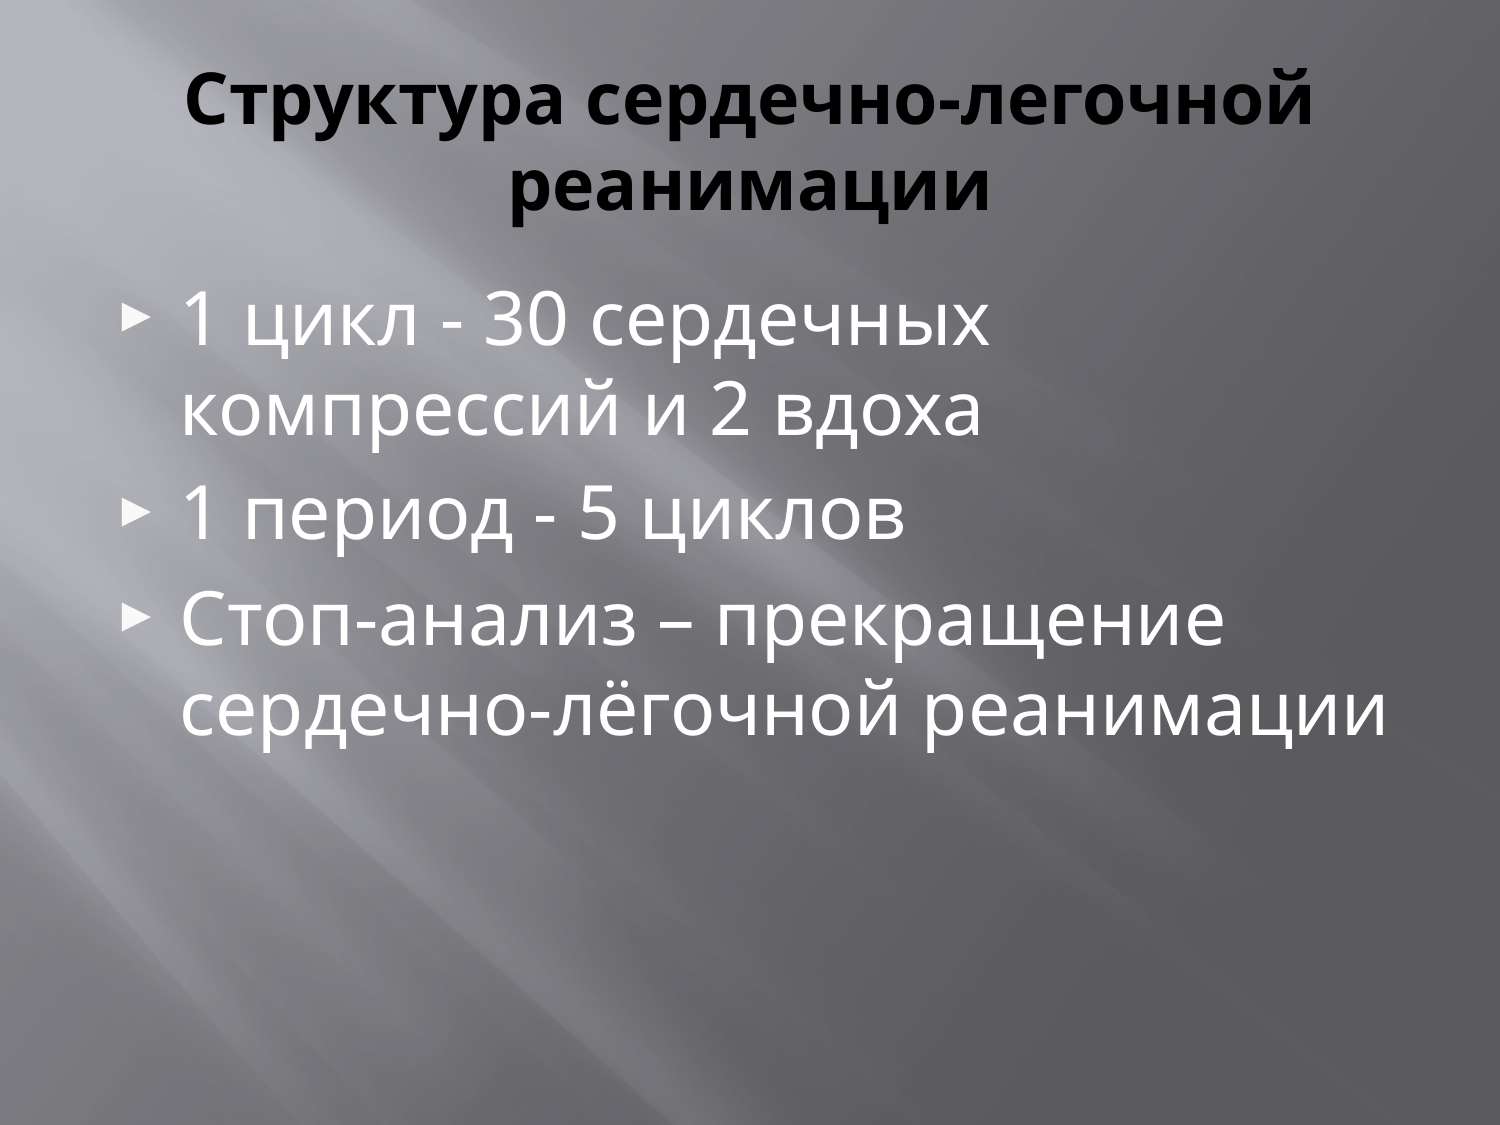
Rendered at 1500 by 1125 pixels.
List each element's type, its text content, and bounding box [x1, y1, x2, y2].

list 1 цикл - 30 сердечных компрессий и 2 вдоха 1 период - 5 циклов Стоп-анализ – прекращение сердечно-лёгочной реанимации [75, 262, 1425, 1035]
title Структура сердечно-легочной реанимации [75, 45, 1425, 233]
